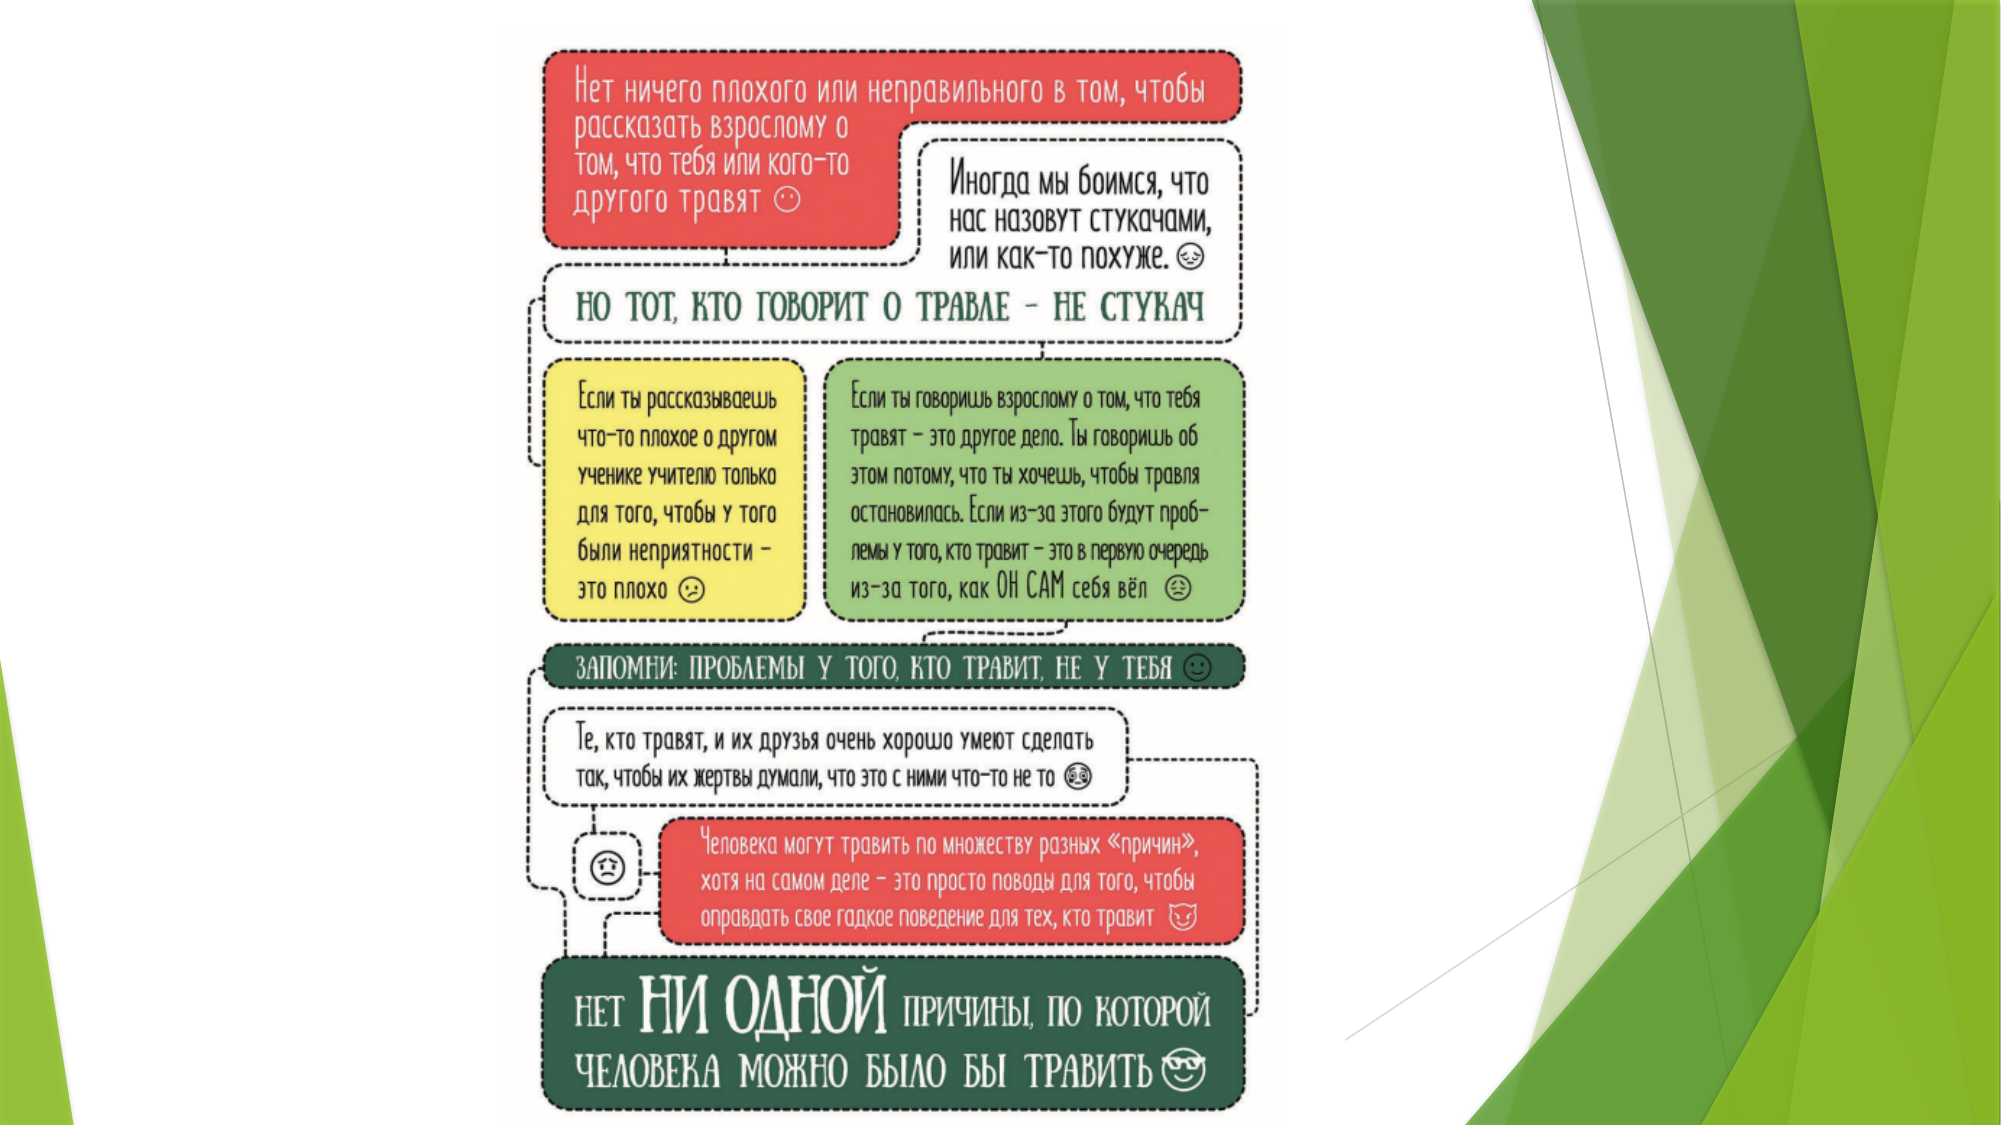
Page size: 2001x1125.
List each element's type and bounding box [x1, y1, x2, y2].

list [430, 0, 1346, 1125]
